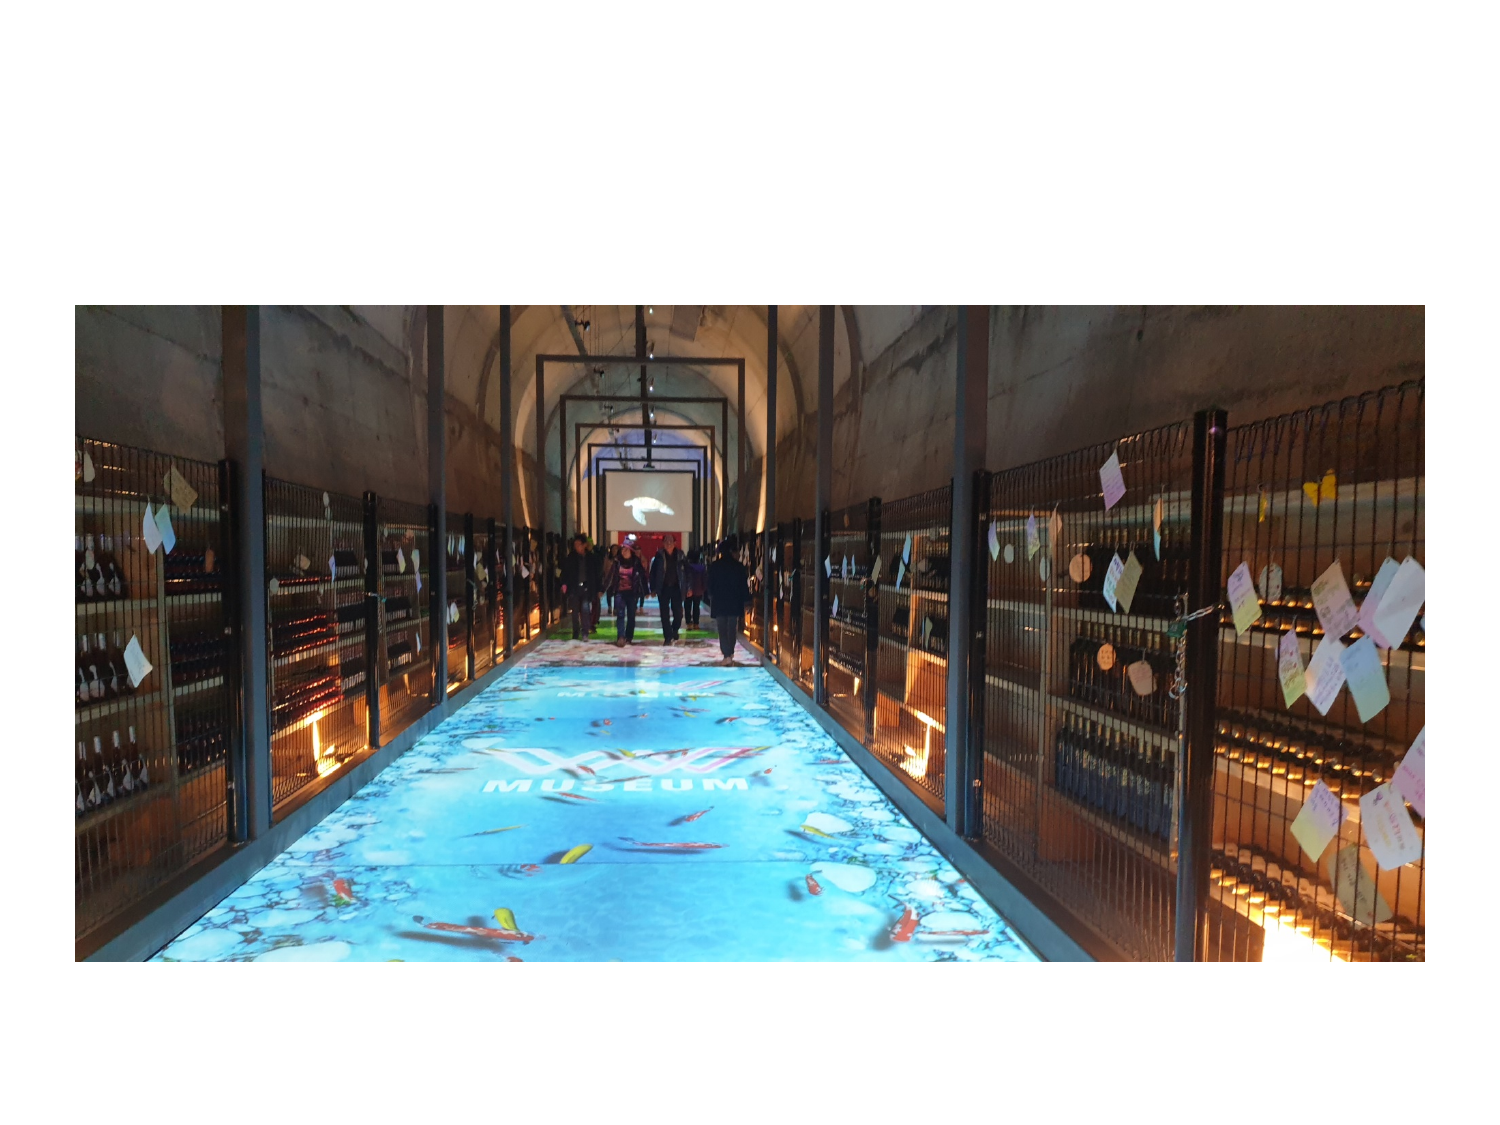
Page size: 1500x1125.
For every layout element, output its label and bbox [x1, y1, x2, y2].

list [74, 305, 1426, 963]
